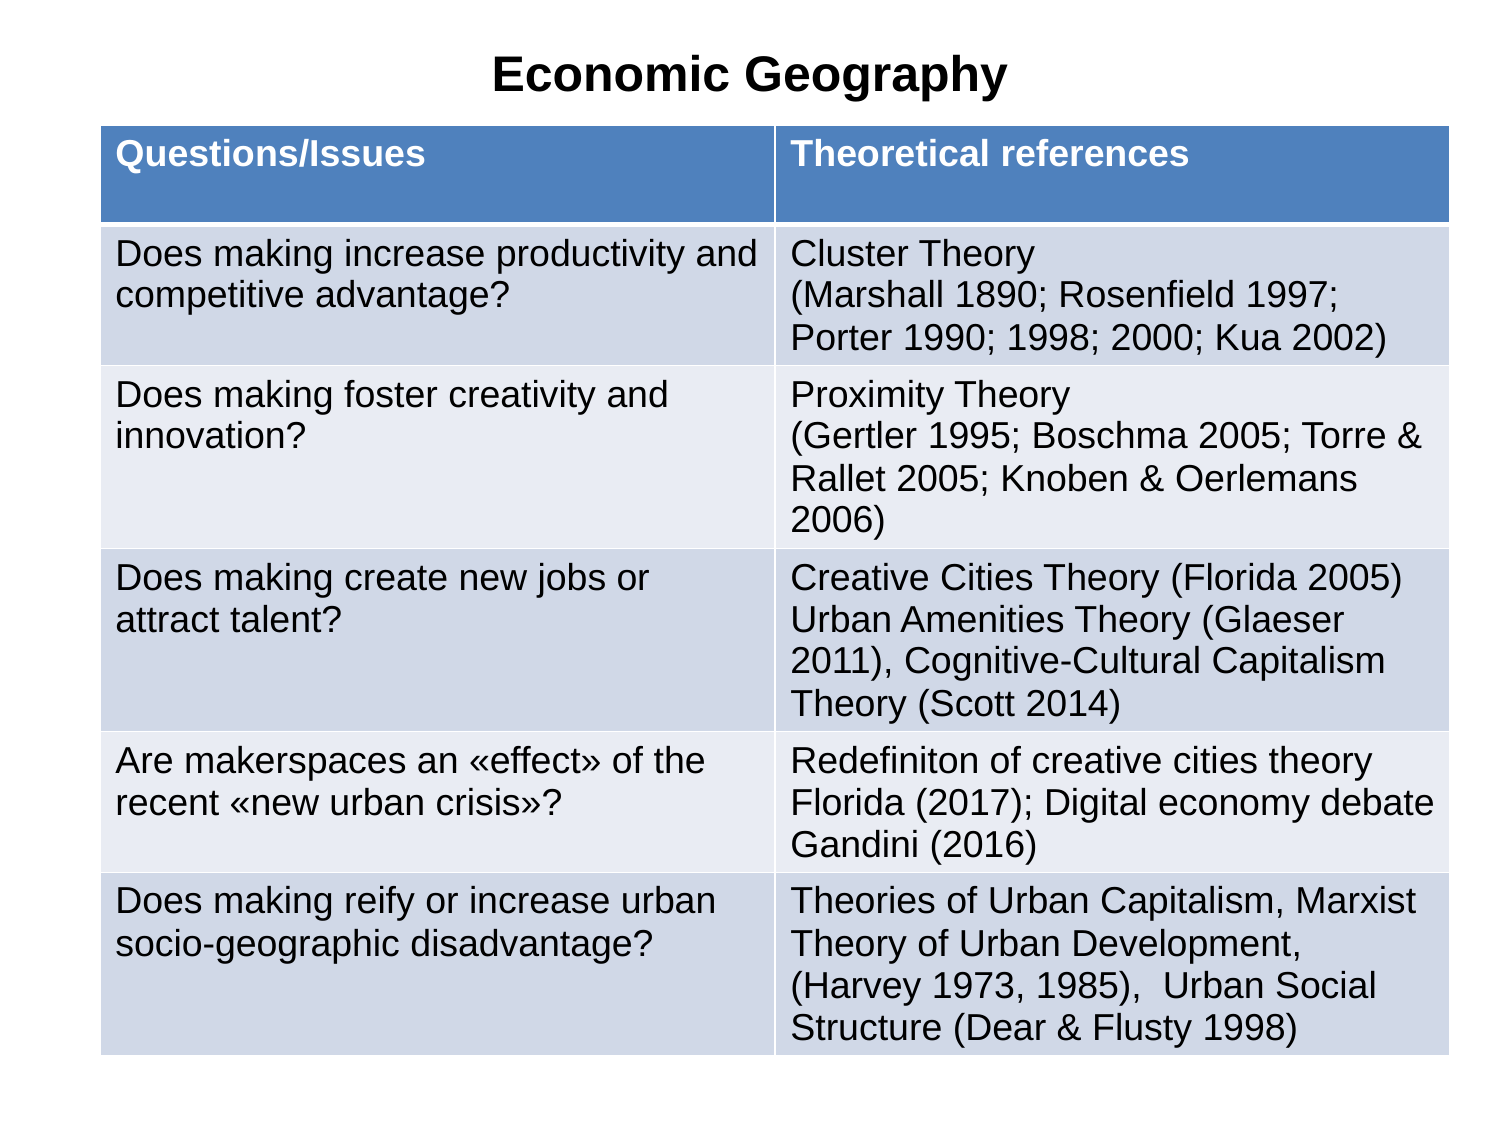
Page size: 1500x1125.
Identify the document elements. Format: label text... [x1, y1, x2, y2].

table_cell Are makerspaces an «effect» of the recent «new urban crisis»? [101, 732, 774, 872]
table_cell Cluster Theory (Marshall 1890; Rosenfield 1997; Porter 1990; 1998; 2000; Kua 2002) [776, 227, 1449, 365]
table_cell Proximity Theory (Gertler 1995; Boschma 2005; Torre & Rallet 2005; Knoben & Oerlemans 2006) [776, 366, 1449, 548]
table_cell Does making foster creativity and innovation? [101, 366, 774, 548]
table_cell Theories of Urban Capitalism, Marxist Theory of Urban Development, (Harvey 1973, 1985), Urban Social Structure (Dear & Flusty 1998) [776, 873, 1449, 1055]
table_cell Does making create new jobs or attract talent? [101, 549, 774, 731]
title Economic Geography [75, 7, 1425, 195]
table_header Theoretical references [776, 126, 1449, 222]
table_cell Does making increase productivity and competitive advantage? [101, 227, 774, 365]
table_cell Redefiniton of creative cities theory Florida (2017); Digital economy debate Gandini (2016) [776, 732, 1449, 872]
table_header Questions/Issues [101, 126, 774, 222]
table_cell Creative Cities Theory (Florida 2005) Urban Amenities Theory (Glaeser 2011), Cognitive-Cultural Capitalism Theory (Scott 2014) [776, 549, 1449, 731]
table_cell Does making reify or increase urban socio-geographic disadvantage? [101, 873, 774, 1055]
